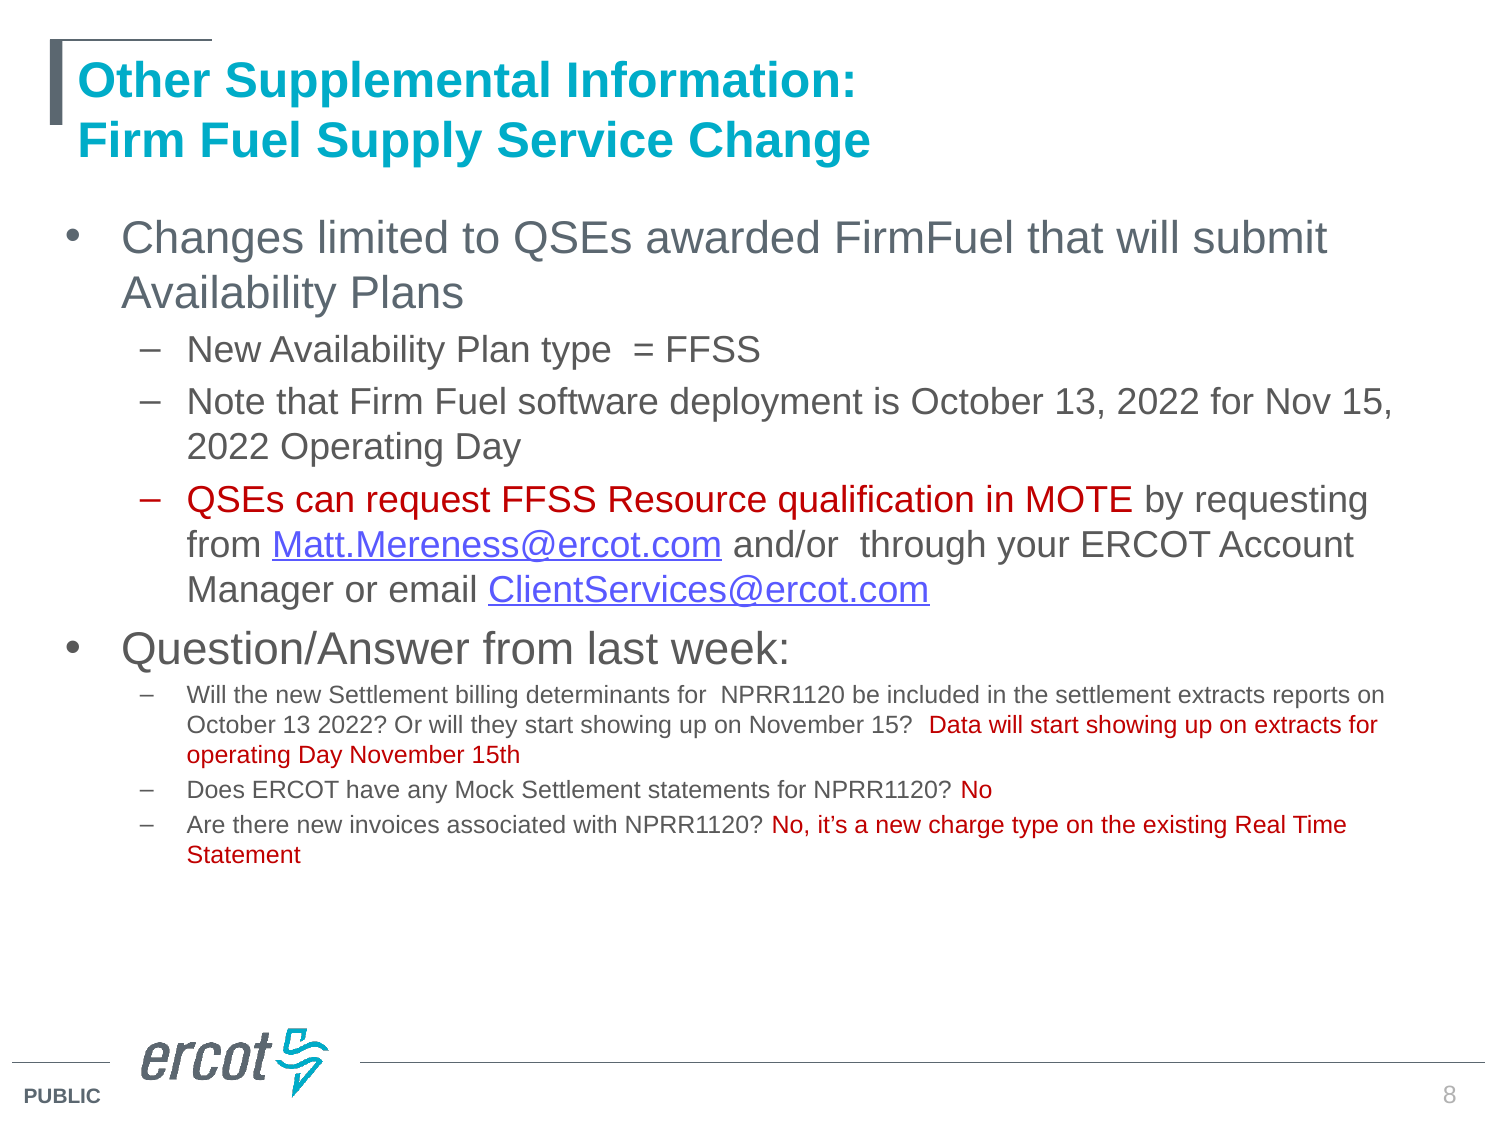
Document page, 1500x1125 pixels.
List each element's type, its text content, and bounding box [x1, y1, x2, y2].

slide_number 8 [1412, 1076, 1488, 1112]
title Other Supplemental Information: Firm Fuel Supply Service Change [62, 39, 1450, 163]
list Changes limited to QSEs awarded FirmFuel that will submit Availability Plans New Availability Plan type = FFSS Note that Firm Fuel software deployment is October 13, 2022 for Nov 15, 2022 Operating Day QSEs can request FFSS Resource qualification in MOTE by requesting from Matt.Mereness@ercot.com and/or through your ERCOT Account Manager or email ClientServices@ercot.com Question/Answer from last week: Will the new Settlement billing determinants for NPRR1120 be included in the settlement extracts reports on October 13 2022? Or will they start showing up on November 15? Data will start showing up on extracts for operating Day November 15th Does ERCOT have any Mock Settlement statements for NPRR1120? No Are there new invoices associated with NPRR1120? No, it’s a new charge type on the existing Real Time Statement [50, 200, 1450, 950]
picture [137, 1024, 332, 1100]
